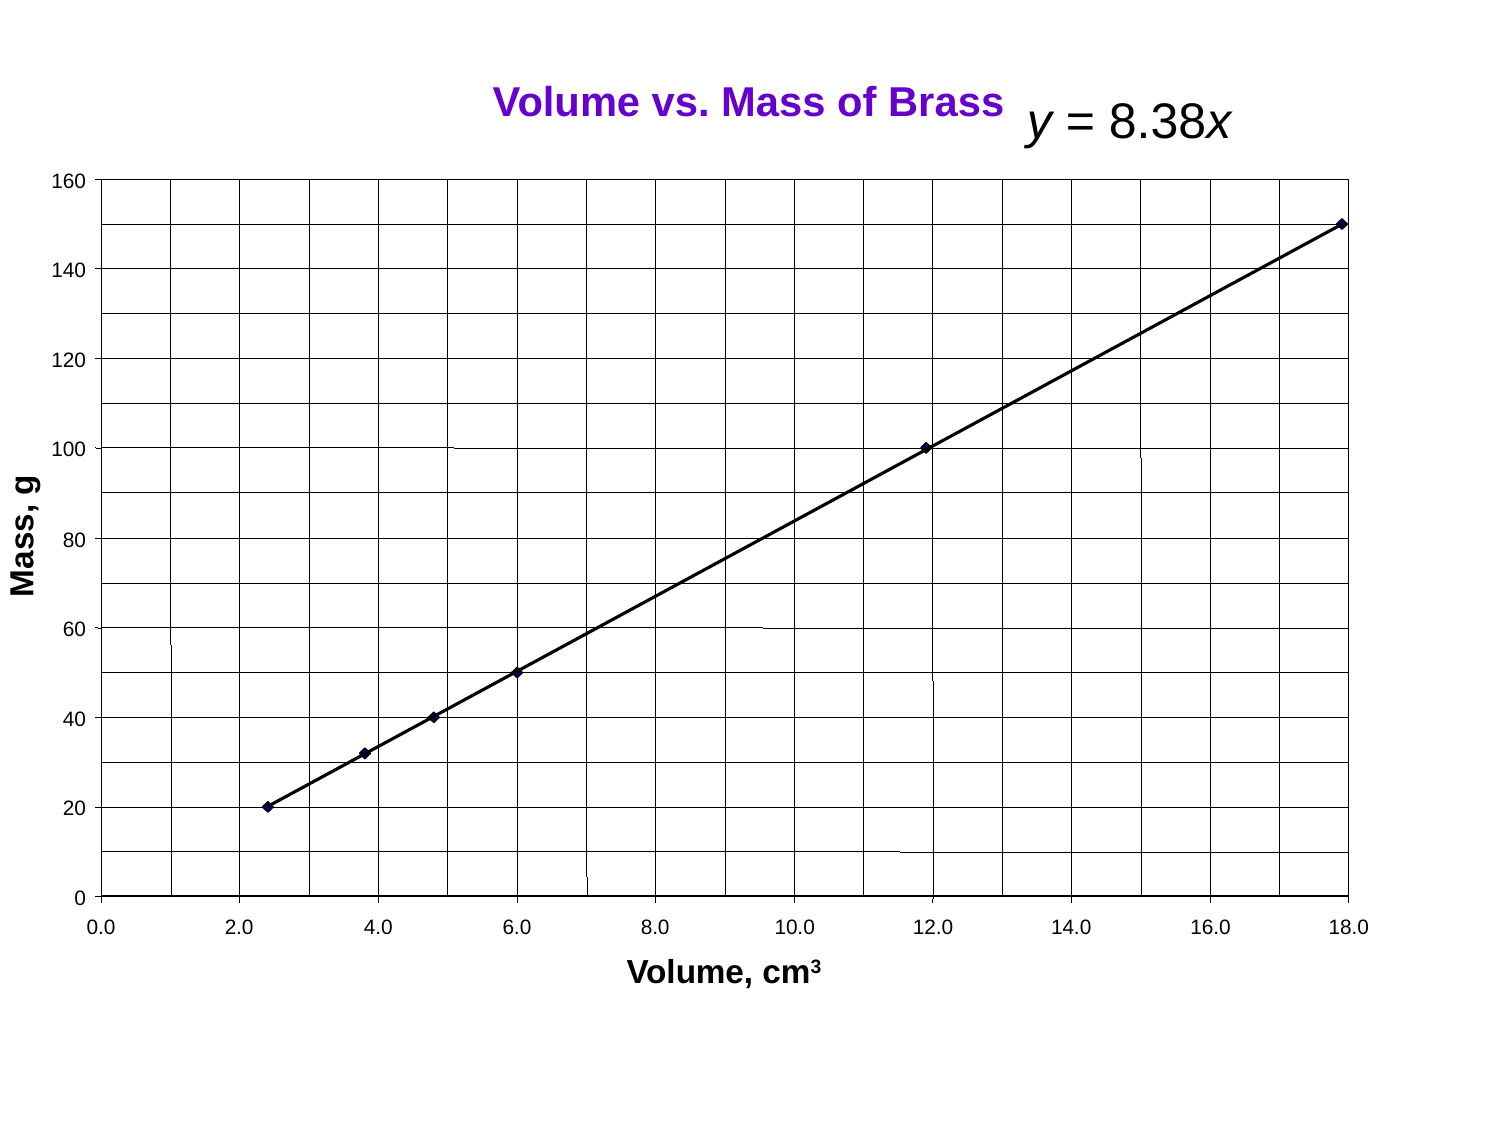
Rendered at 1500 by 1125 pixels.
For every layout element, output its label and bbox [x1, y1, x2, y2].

text_box [0, 74, 1370, 991]
